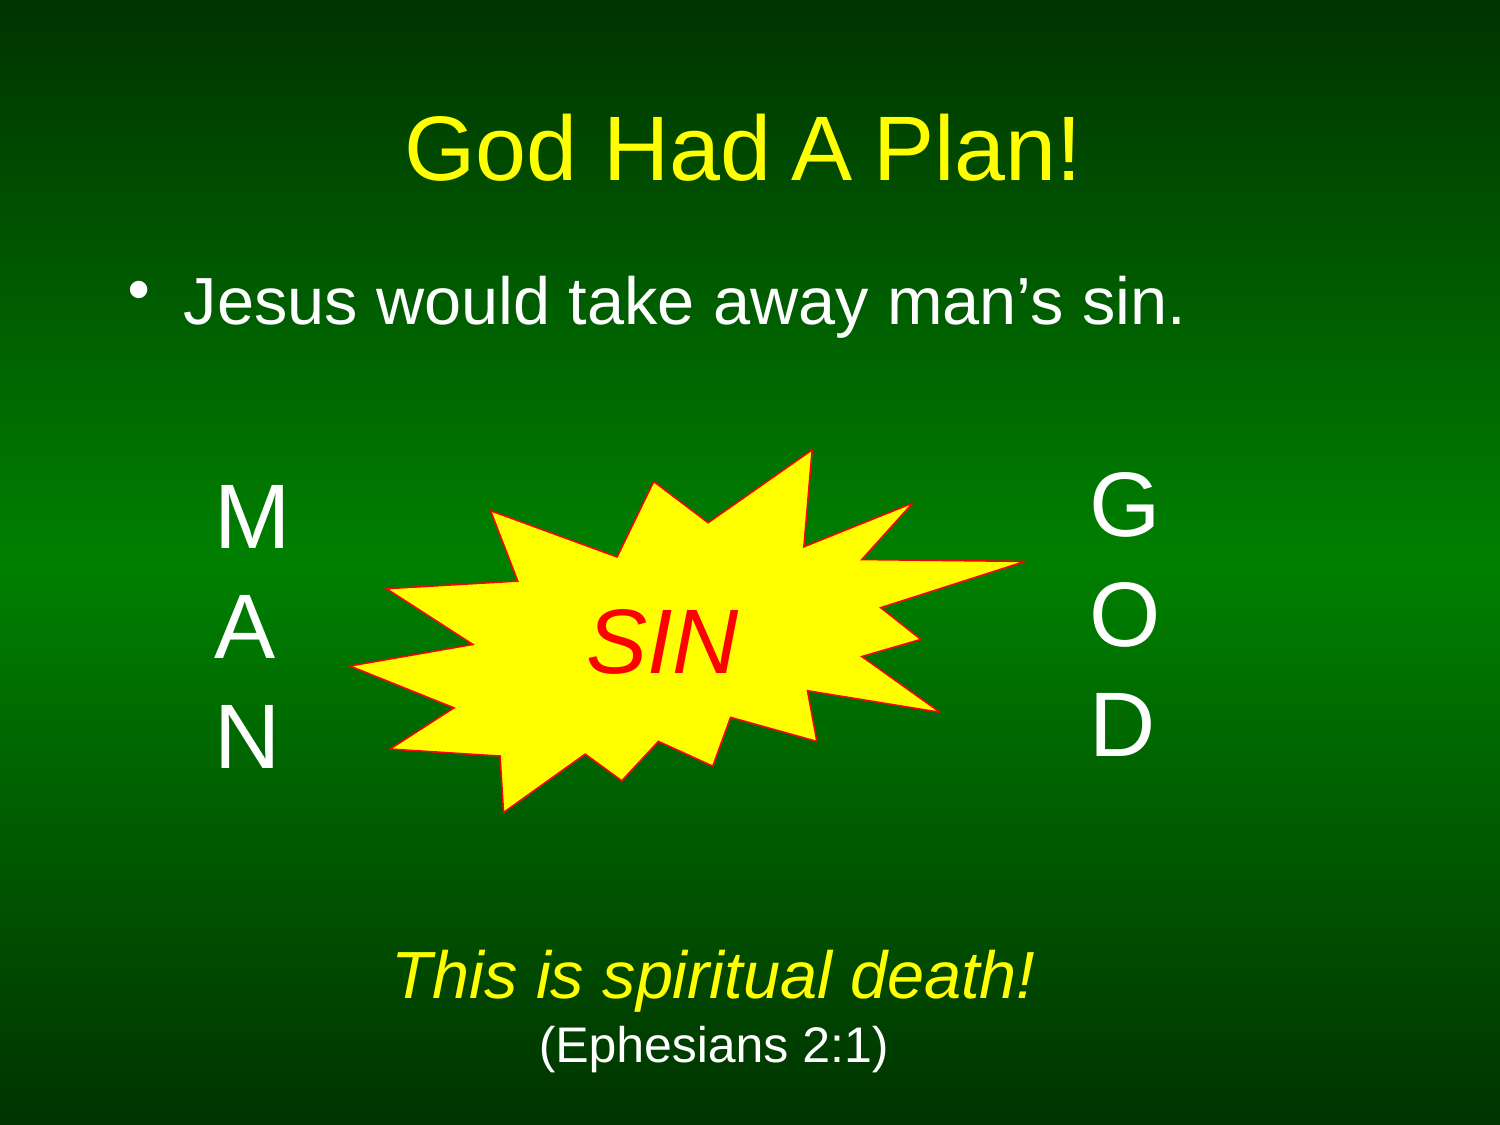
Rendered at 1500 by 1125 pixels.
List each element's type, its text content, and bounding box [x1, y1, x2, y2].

title God Had A Plan! [50, 50, 1438, 238]
text_box This is spiritual death! (Ephesians 2:1) [275, 924, 1153, 1080]
list Jesus would take away man’s sin. [112, 249, 1450, 338]
text_box G O D [1074, 437, 1197, 783]
text_box SIN [349, 449, 1025, 813]
text_box M A N [200, 449, 322, 795]
